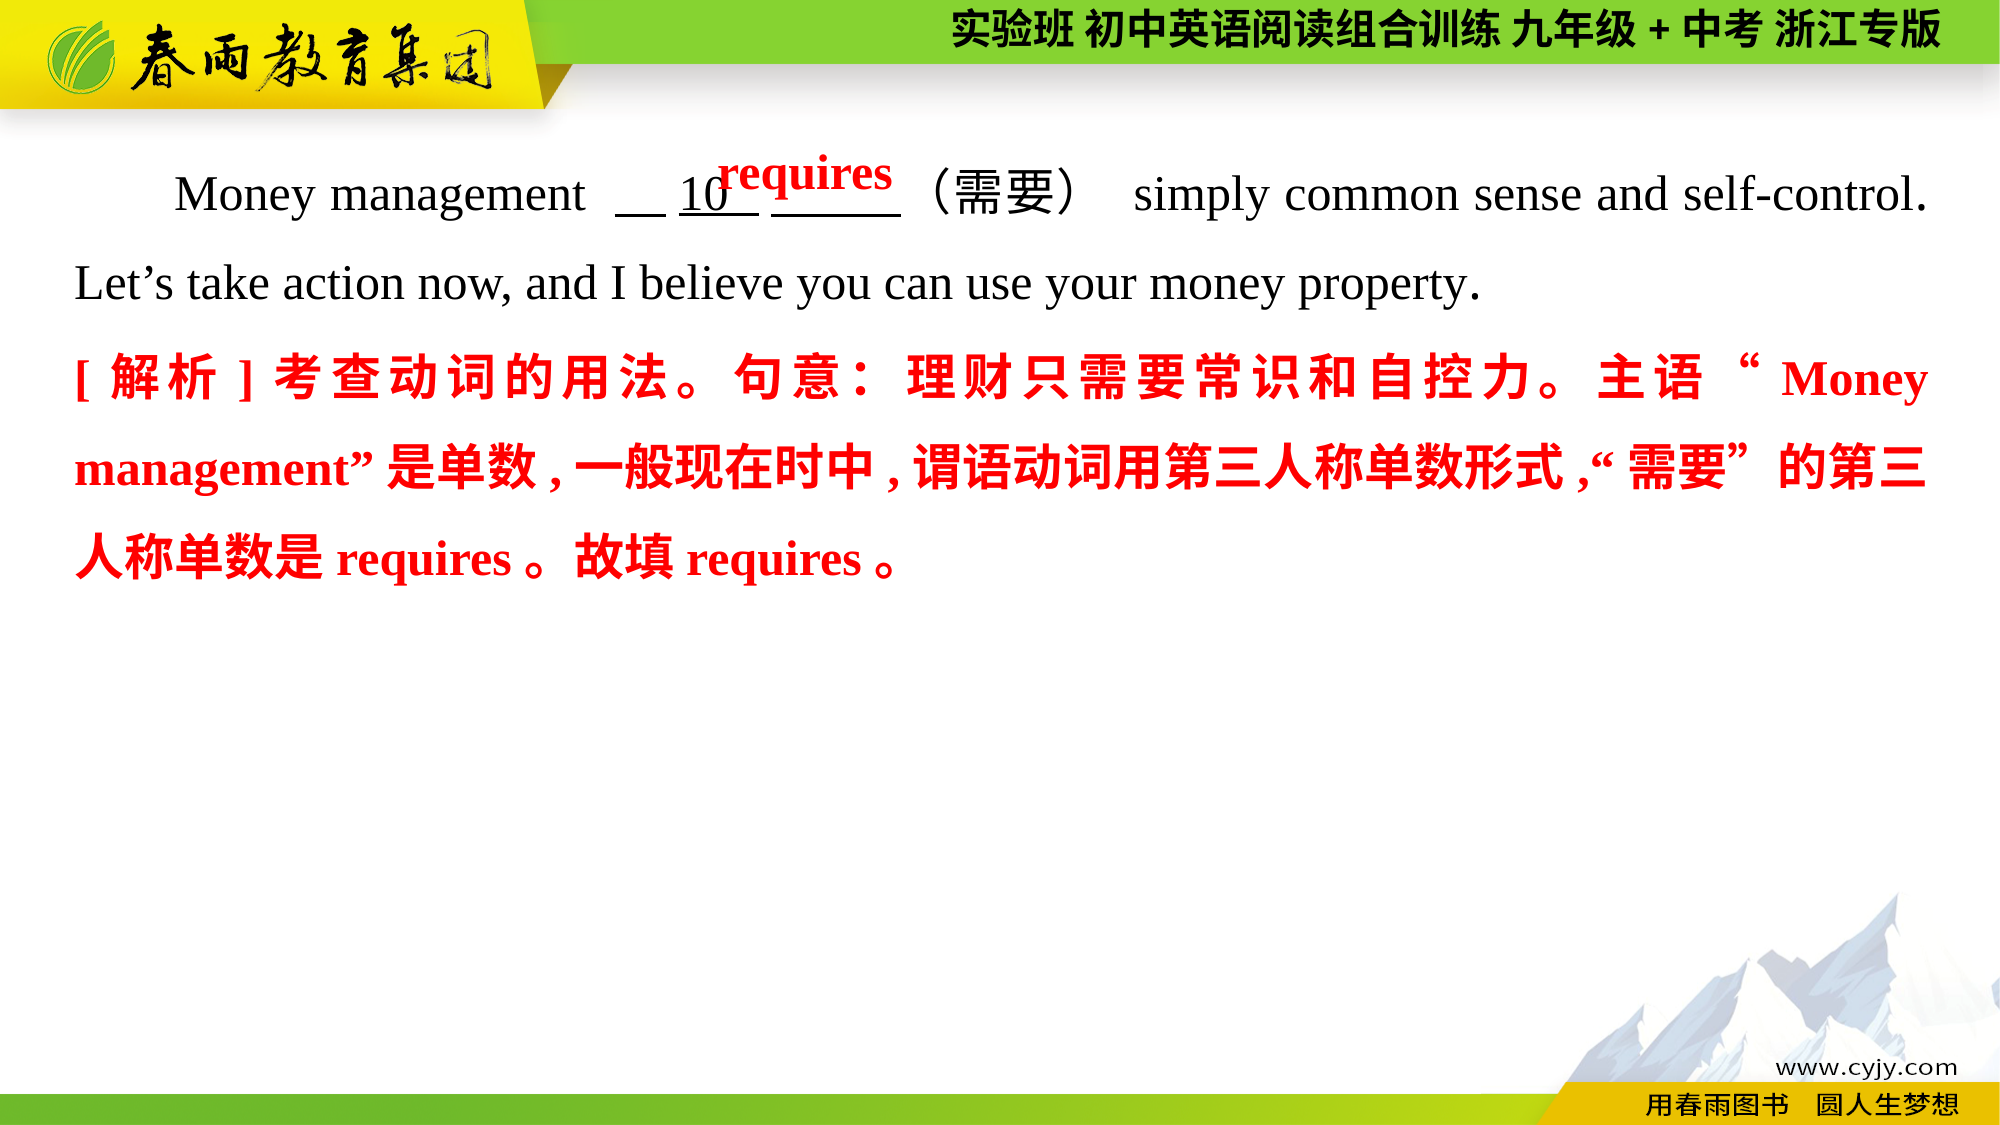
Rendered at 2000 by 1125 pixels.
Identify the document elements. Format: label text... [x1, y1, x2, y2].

picture [0, 0, 2000, 1125]
text_box [解析]考查动词的用法。句意：理财只需要常识和自控力。主语“Money management”是单数,一般现在时中,谓语动词用第三人称单数形式,“需要”的第三人称单数是requires。故填requires。 [59, 308, 1944, 594]
text_box requires [702, 132, 909, 207]
list Money management 10 （需要） simply common sense and self-control. Let’s take action now, and I believe you can use your money property. [59, 122, 1944, 308]
